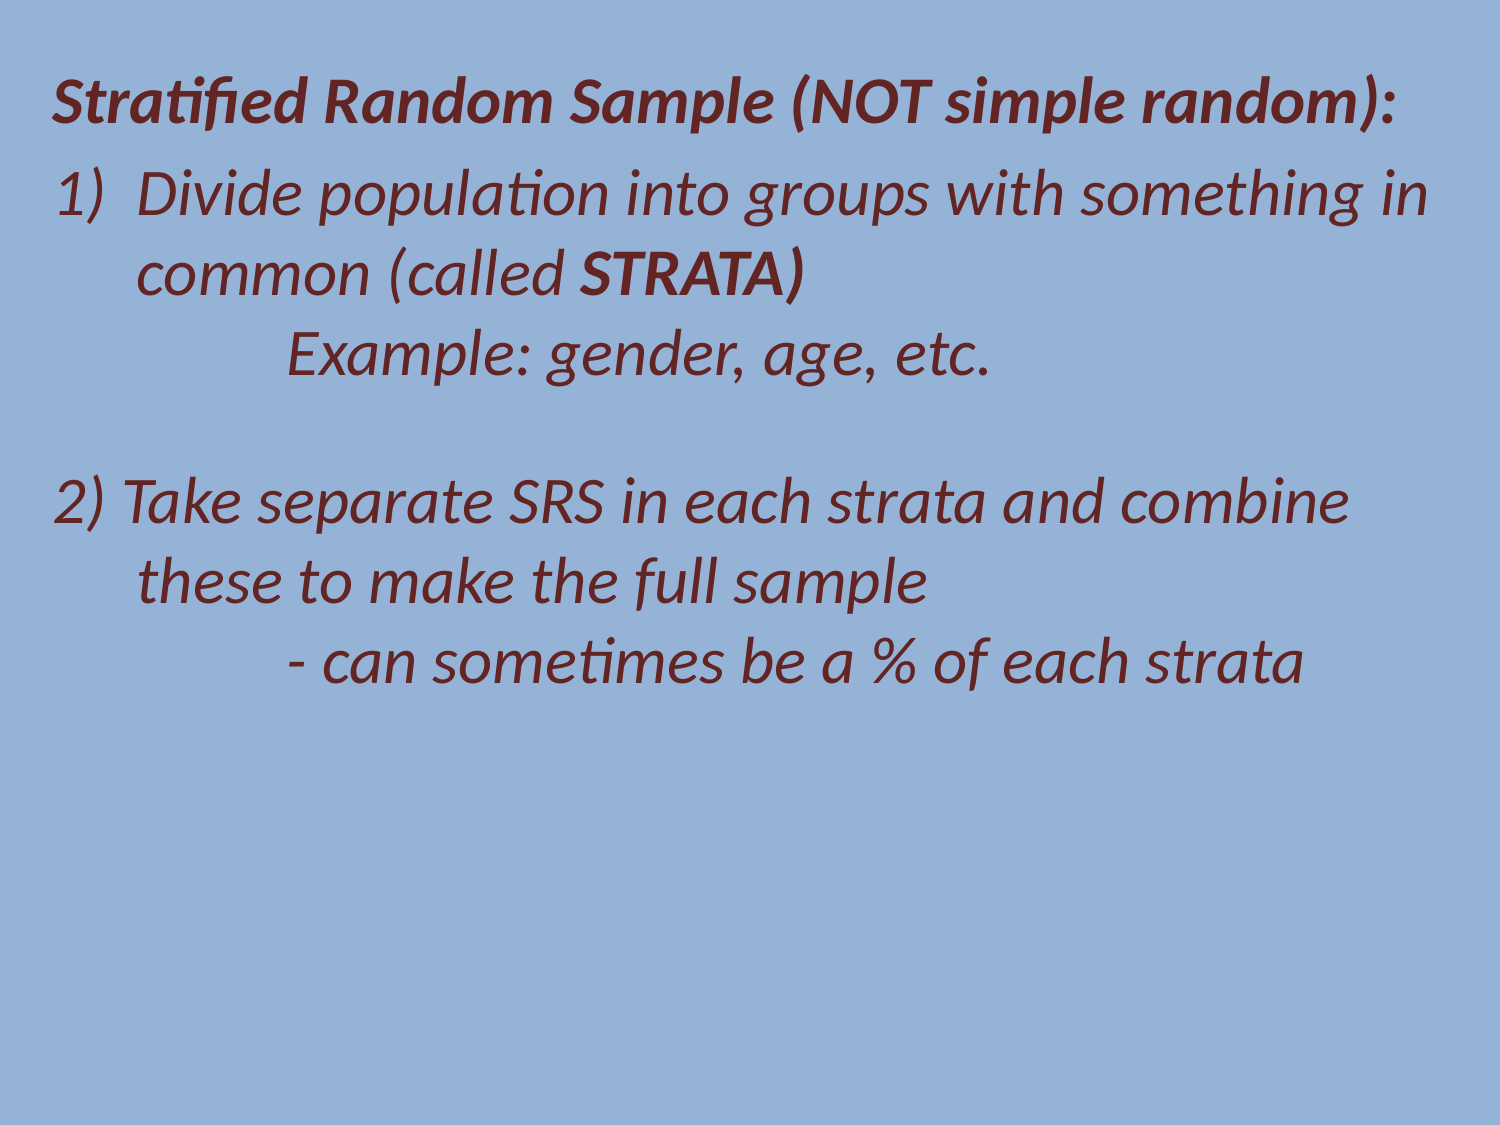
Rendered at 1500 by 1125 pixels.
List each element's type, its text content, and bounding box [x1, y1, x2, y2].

text_box Divide population into groups with something in common (called STRATA) Example: gender, age, etc. [37, 141, 1475, 397]
text_box 2) Take separate SRS in each strata and combine these to make the full sample - can sometimes be a % of each strata [37, 449, 1475, 705]
text_box Stratified Random Sample (NOT simple random): [37, 49, 1475, 141]
